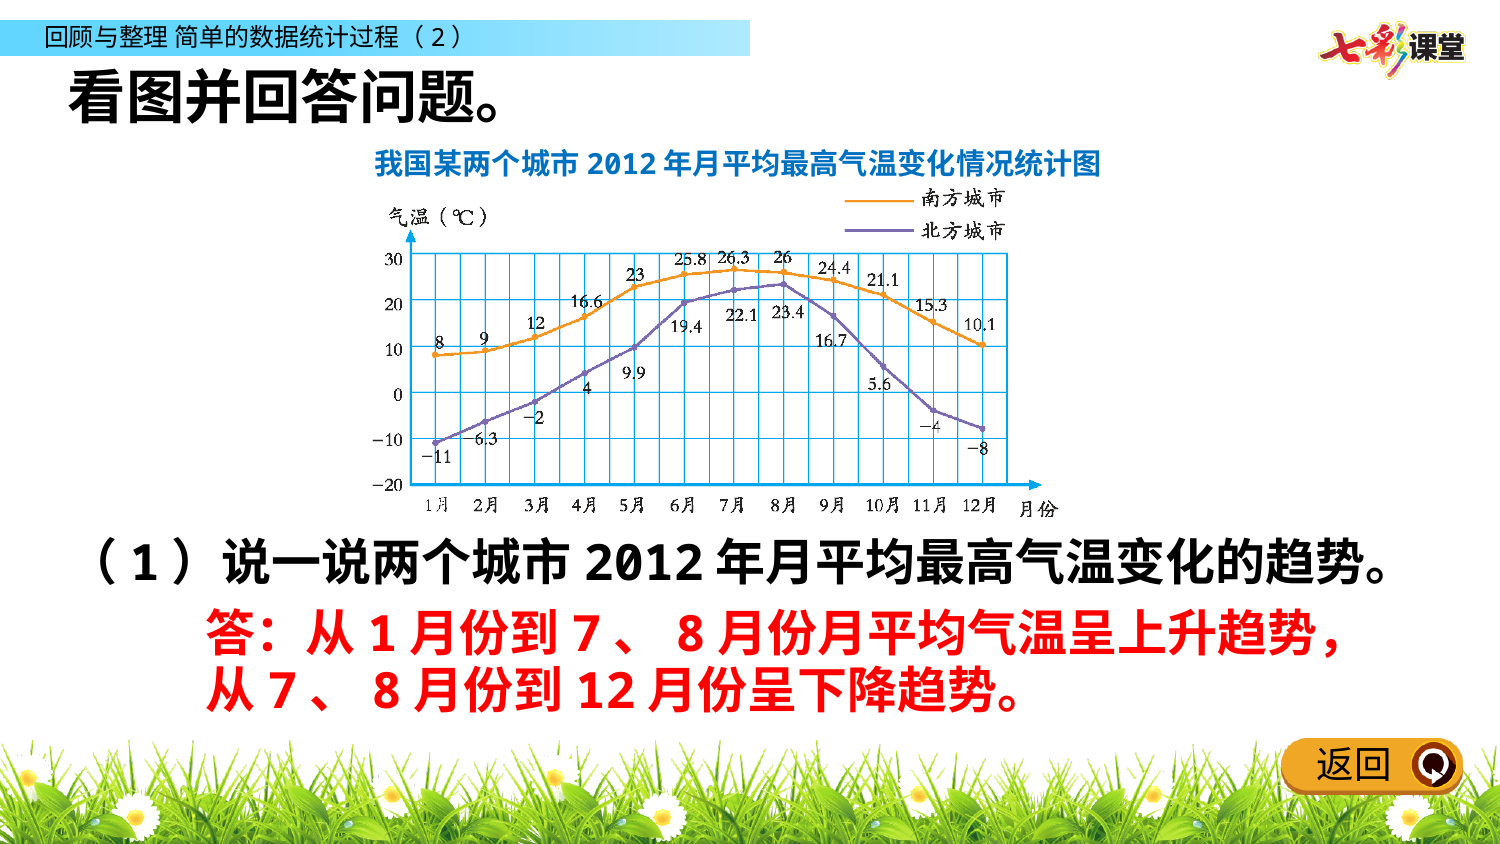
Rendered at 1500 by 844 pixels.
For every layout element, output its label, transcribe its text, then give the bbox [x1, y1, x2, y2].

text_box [1281, 733, 1464, 795]
text_box （1）说一说两个城市2012年月平均最高气温变化的趋势。 [53, 508, 1440, 598]
picture [1316, 20, 1468, 80]
text_box 看图并回答问题。 [53, 52, 573, 138]
picture [0, 740, 1500, 844]
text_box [359, 138, 1339, 517]
text_box 答：从1月份到7、8月份月平均气温呈上升趋势， 从7、8月份到12月份呈下降趋势。 [190, 598, 1341, 728]
